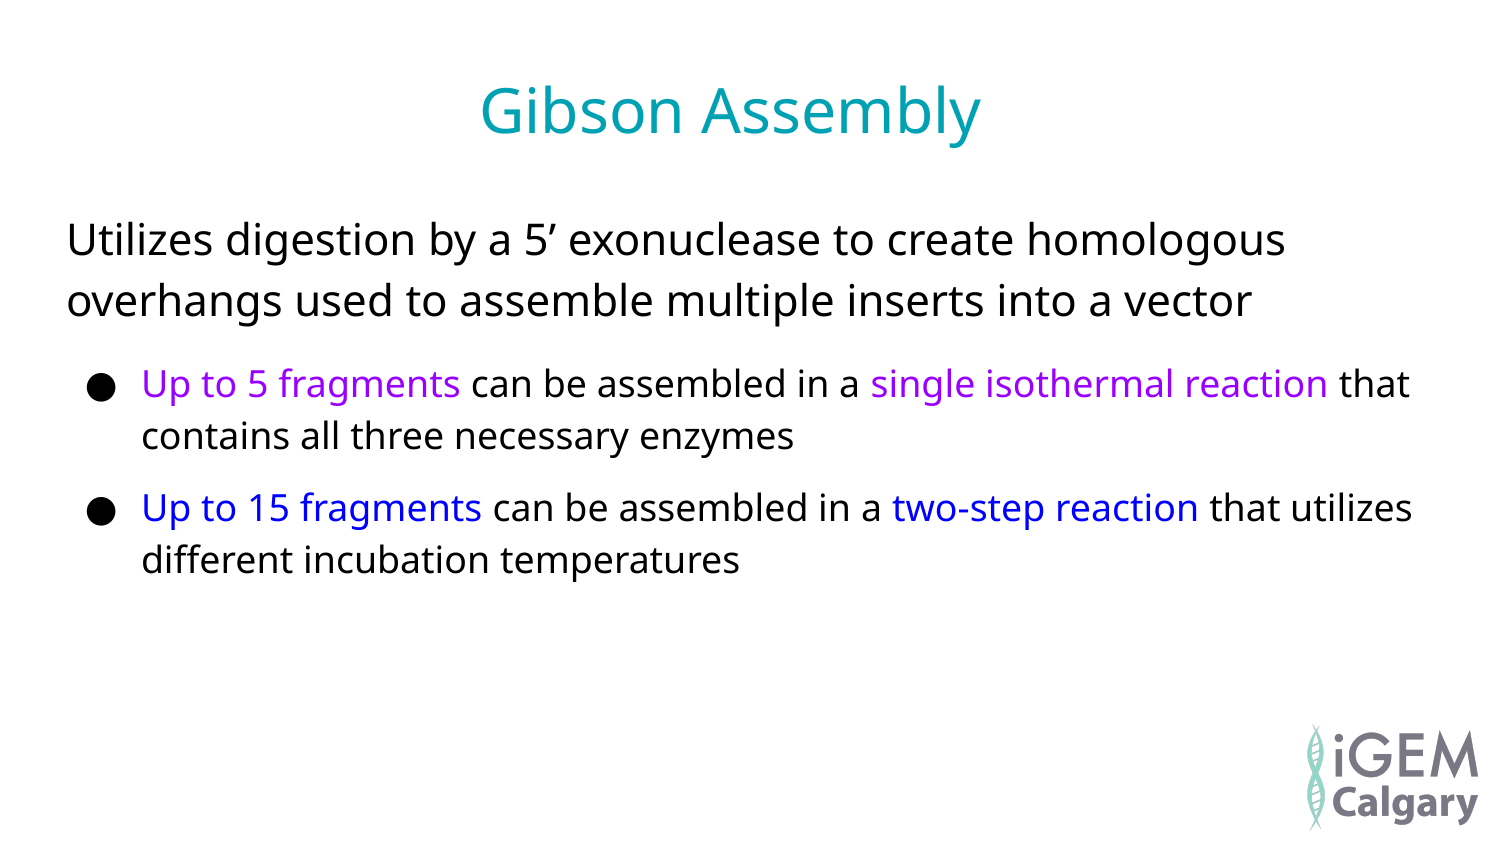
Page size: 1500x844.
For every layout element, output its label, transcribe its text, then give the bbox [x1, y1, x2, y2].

text_box Utilizes digestion by a 5’ exonuclease to create homologous overhangs used to assemble multiple inserts into a vector [51, 189, 1449, 283]
text_box Gibson Assembly [40, 56, 1438, 151]
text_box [1304, 717, 1488, 833]
text_box Up to 5 fragments can be assembled in a single isothermal reaction that contains all three necessary enzymes Up to 15 fragments can be assembled in a two-step reaction that utilizes different incubation temperatures [51, 338, 1449, 817]
